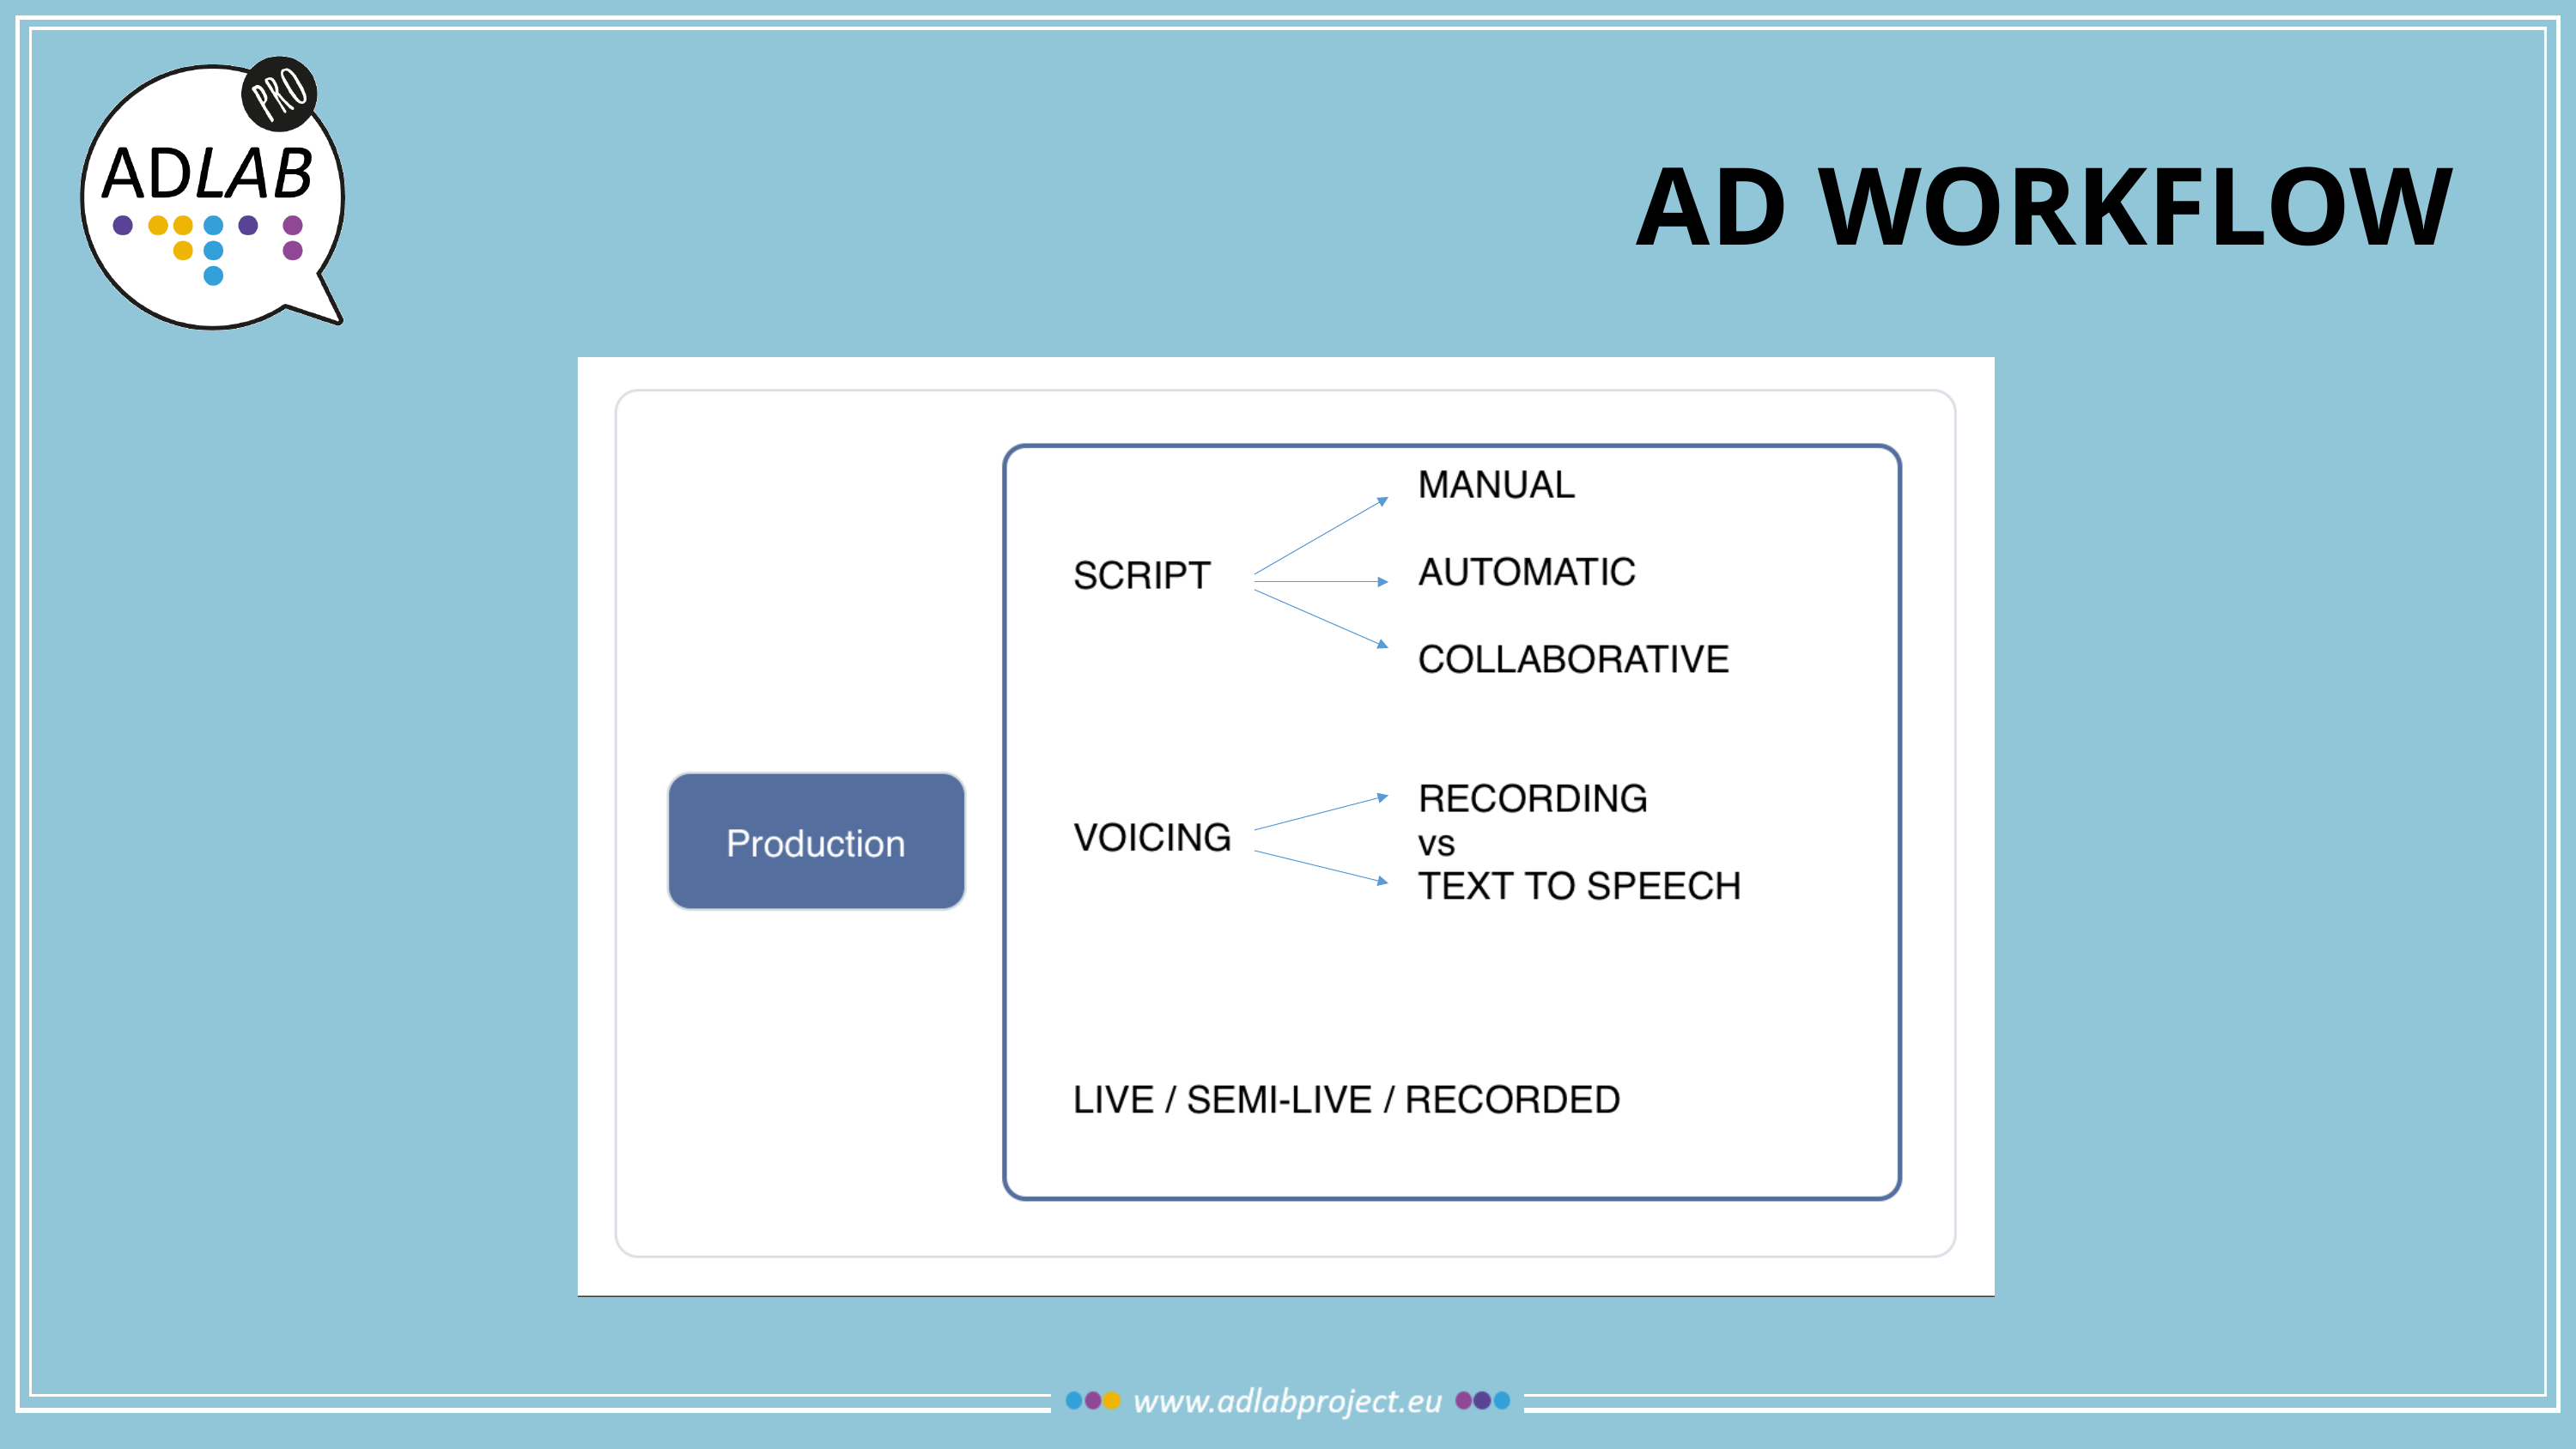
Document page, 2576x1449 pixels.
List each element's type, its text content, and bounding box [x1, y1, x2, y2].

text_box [1254, 589, 1388, 648]
title AD WORKFLOW [384, 70, 2467, 351]
picture [1051, 1378, 1524, 1429]
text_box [1254, 795, 1388, 830]
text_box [1254, 850, 1388, 883]
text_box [1254, 496, 1388, 574]
picture [577, 357, 1995, 1297]
picture [72, 49, 353, 330]
